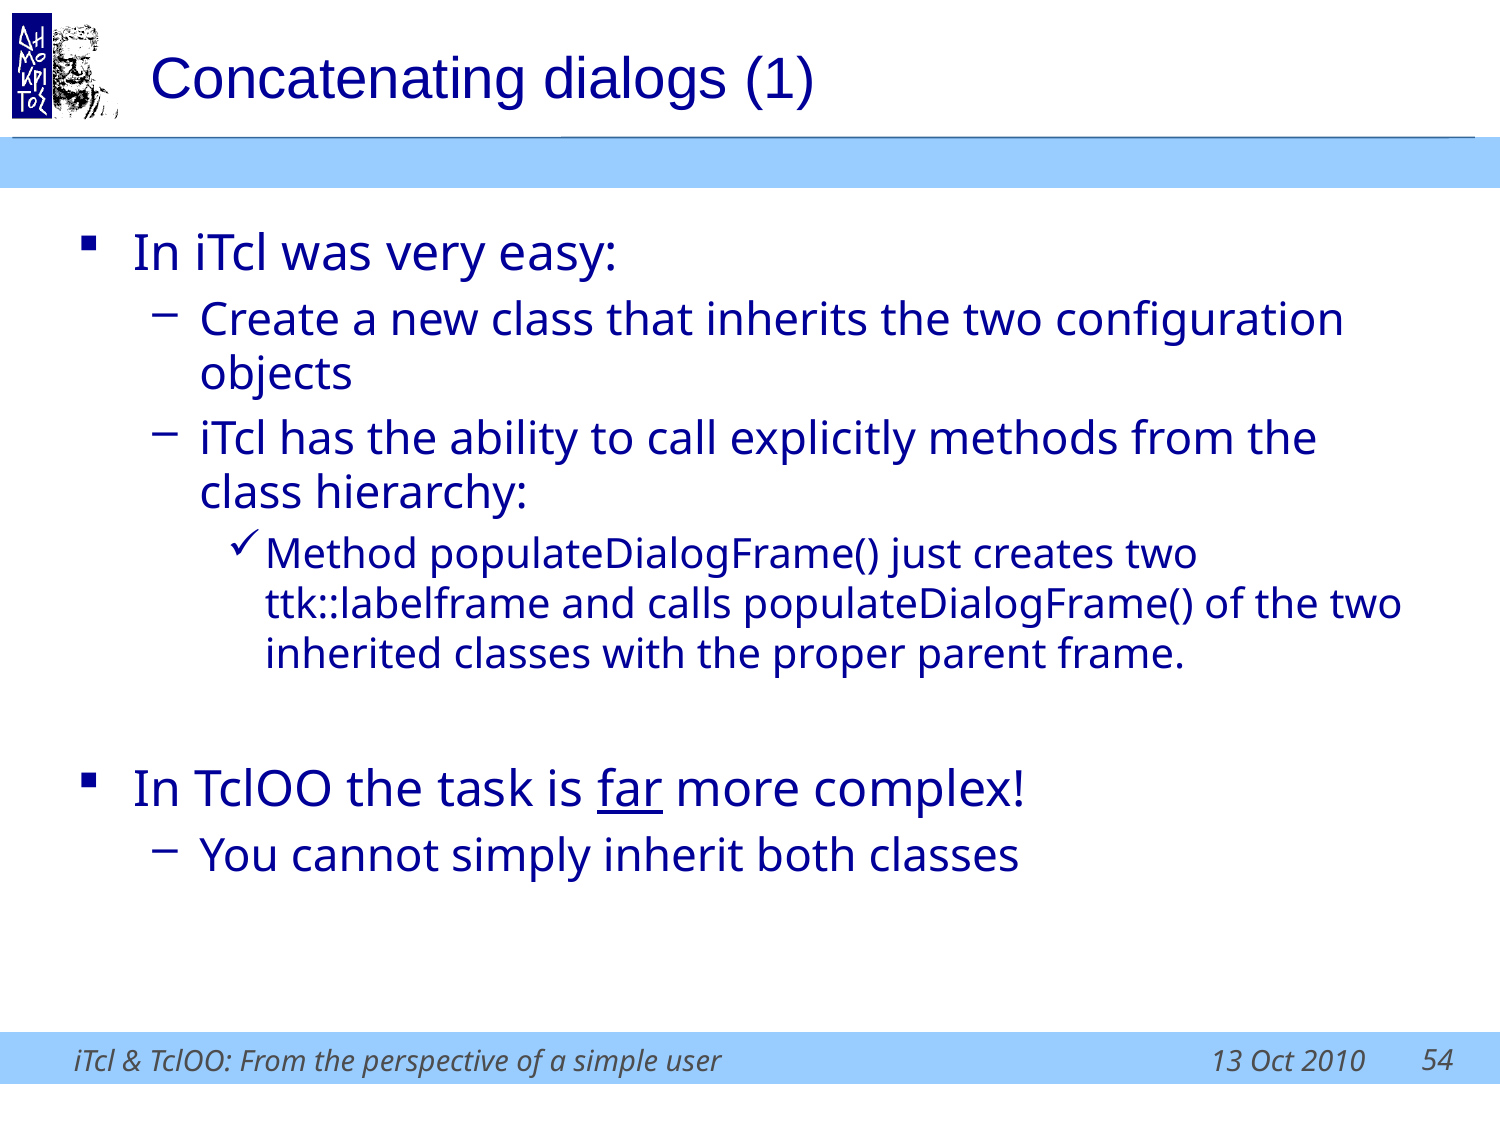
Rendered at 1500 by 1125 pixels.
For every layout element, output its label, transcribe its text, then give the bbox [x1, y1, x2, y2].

title Concatenating dialogs (1) [135, 12, 1476, 138]
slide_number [1190, 1034, 1381, 1086]
slide_number 54 [1399, 1033, 1476, 1084]
footer iTcl & TclOO: From the perspective of a simple user [58, 1034, 1190, 1086]
picture [11, 13, 118, 120]
list In iTcl was very easy: Create a new class that inherits the two configuration objects iTcl has the ability to call explicitly methods from the class hierarchy: Method populateDialogFrame() just creates two ttk::labelframe and calls populateDialogFrame() of the two inherited classes with the proper parent frame. In TclOO the task is far more complex! You cannot simply inherit both classes [62, 212, 1438, 1001]
